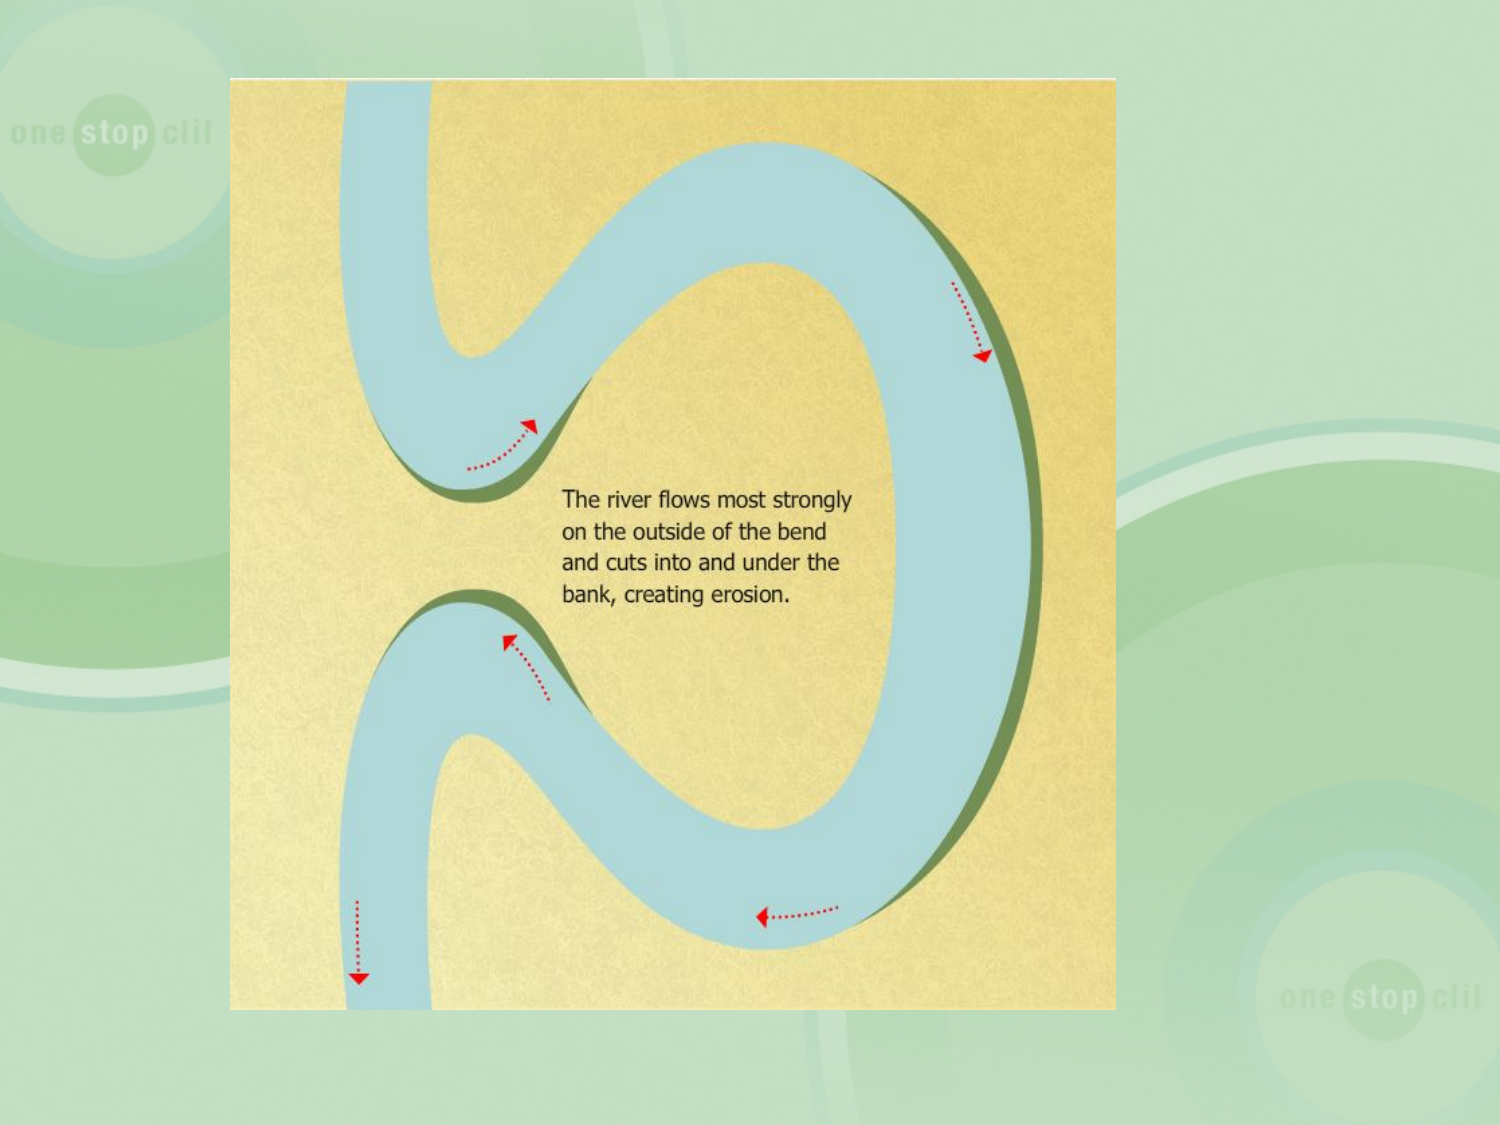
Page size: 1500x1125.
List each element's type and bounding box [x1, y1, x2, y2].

list [229, 77, 1116, 1010]
picture [0, 0, 1500, 1125]
